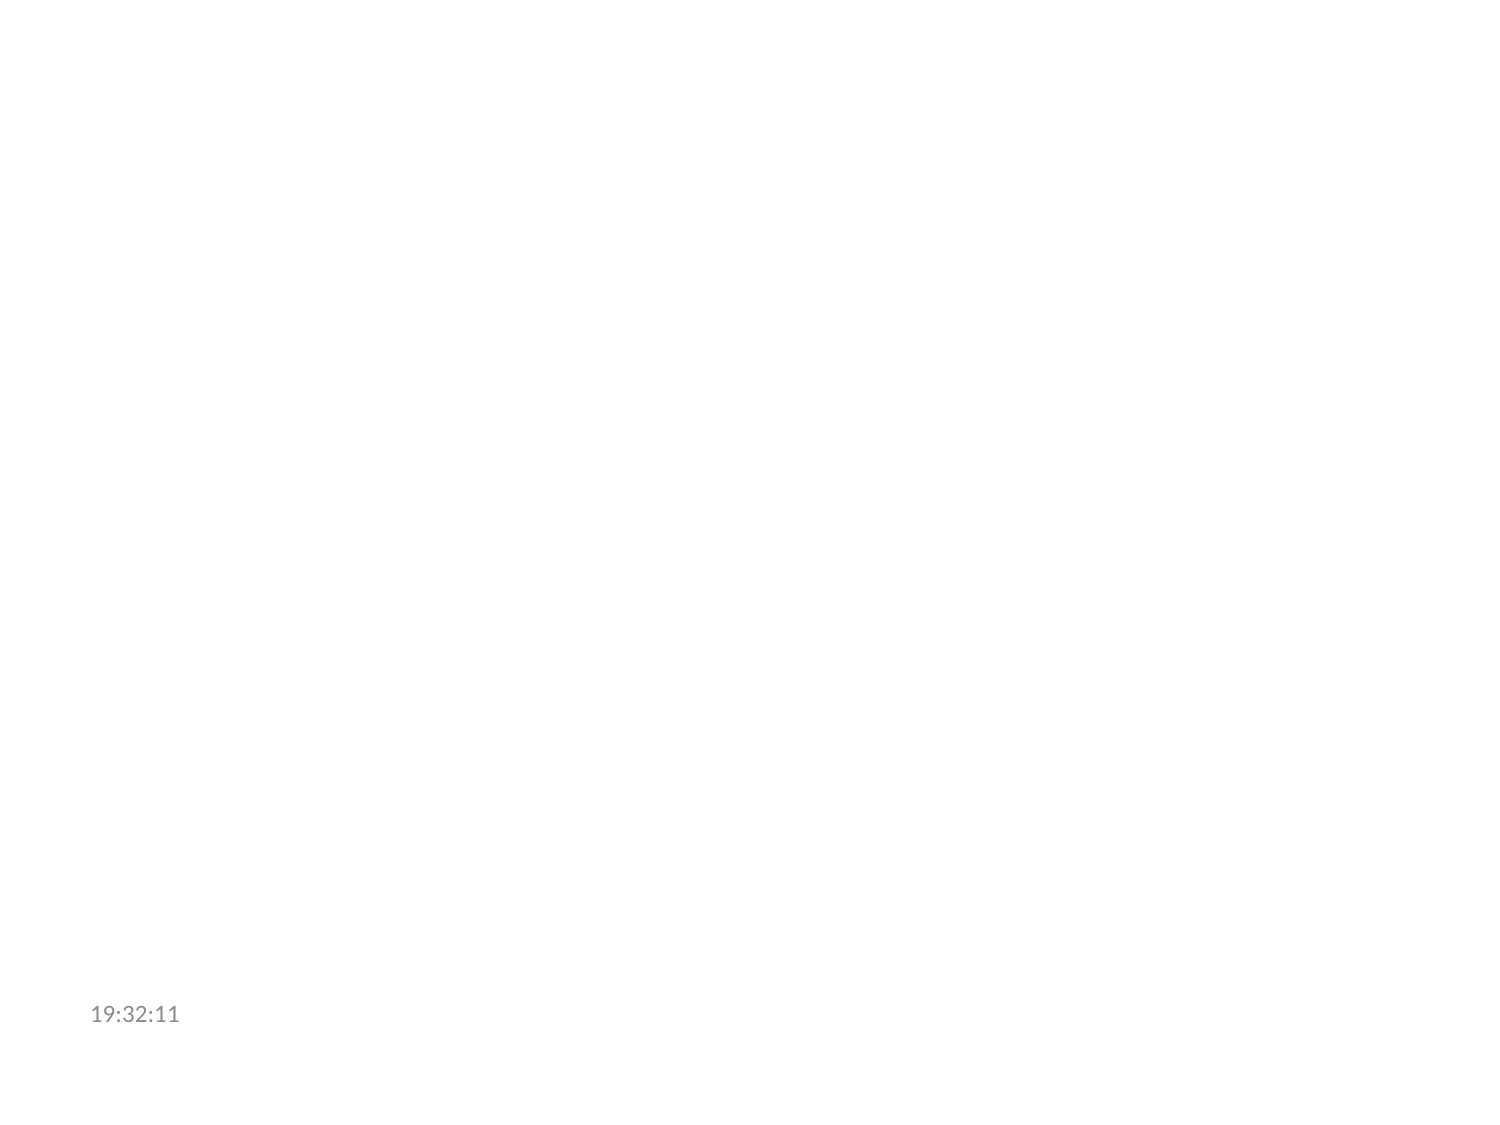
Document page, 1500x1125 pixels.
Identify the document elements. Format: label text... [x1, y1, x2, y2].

text_box 15:35:09 [75, 982, 425, 1043]
